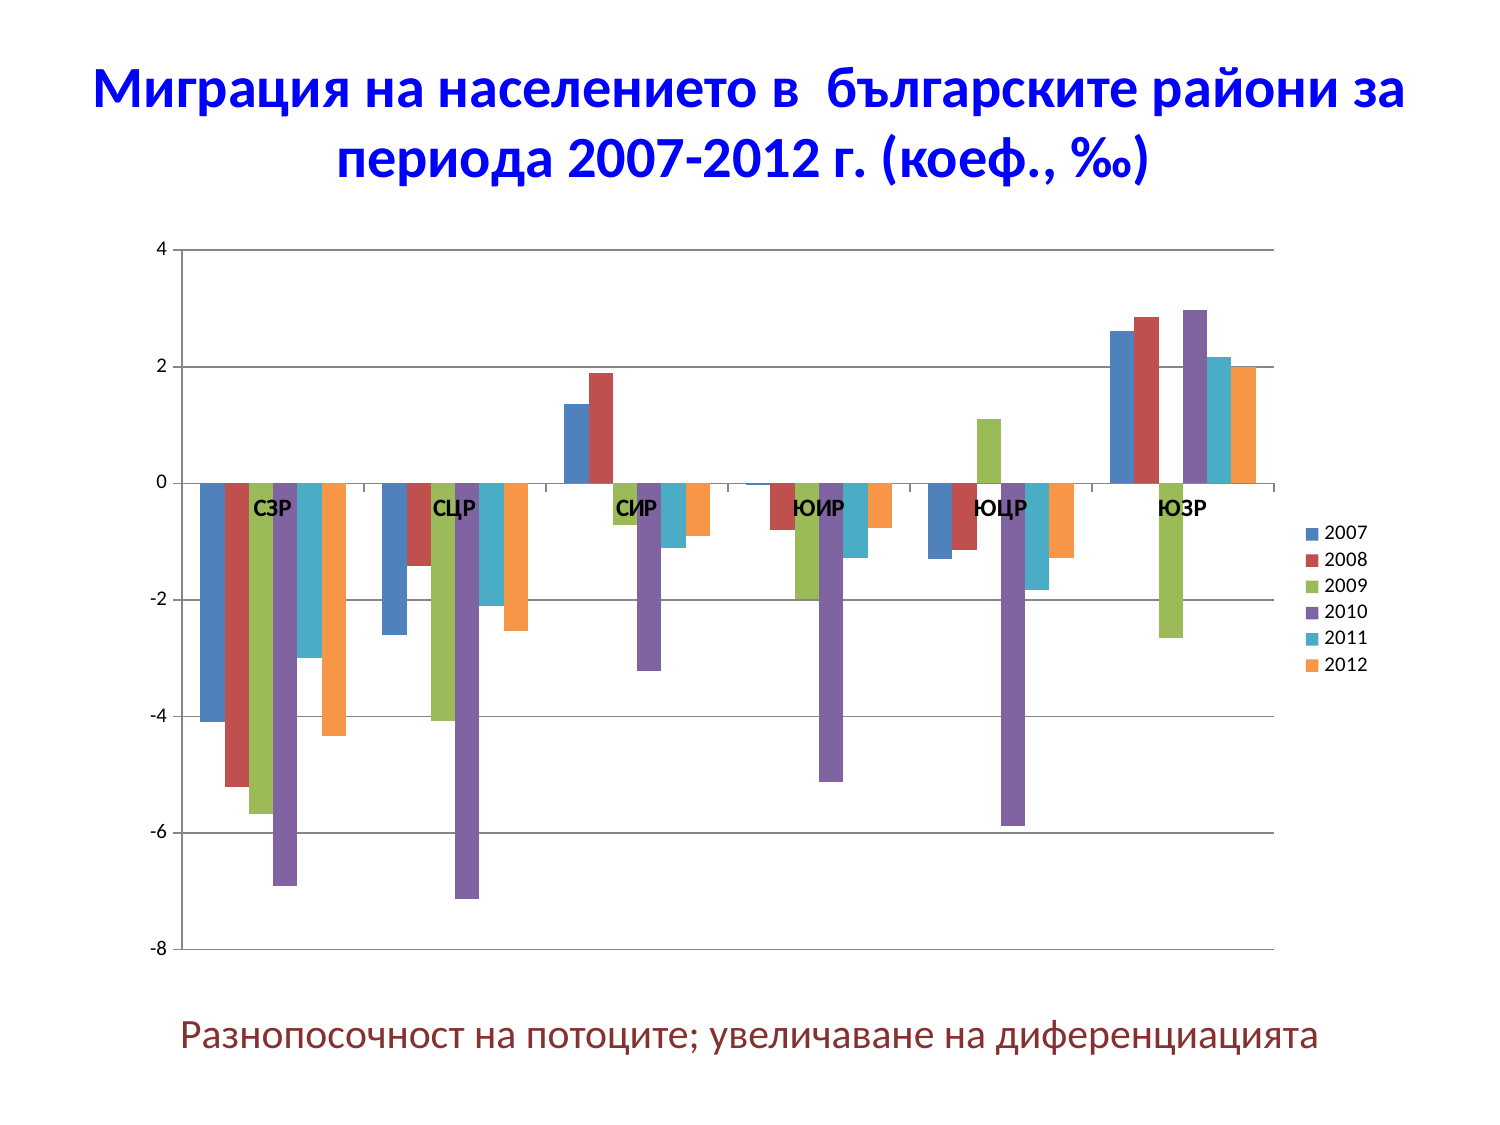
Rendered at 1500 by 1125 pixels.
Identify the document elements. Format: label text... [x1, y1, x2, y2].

chart [124, 224, 1388, 976]
text_box Разнопосочност на потоците; увеличаване на диференциацията [62, 999, 1438, 1088]
title Миграция на населението в българските райони за периода 2007-2012 г. (коеф., ‰) [75, 24, 1425, 213]
